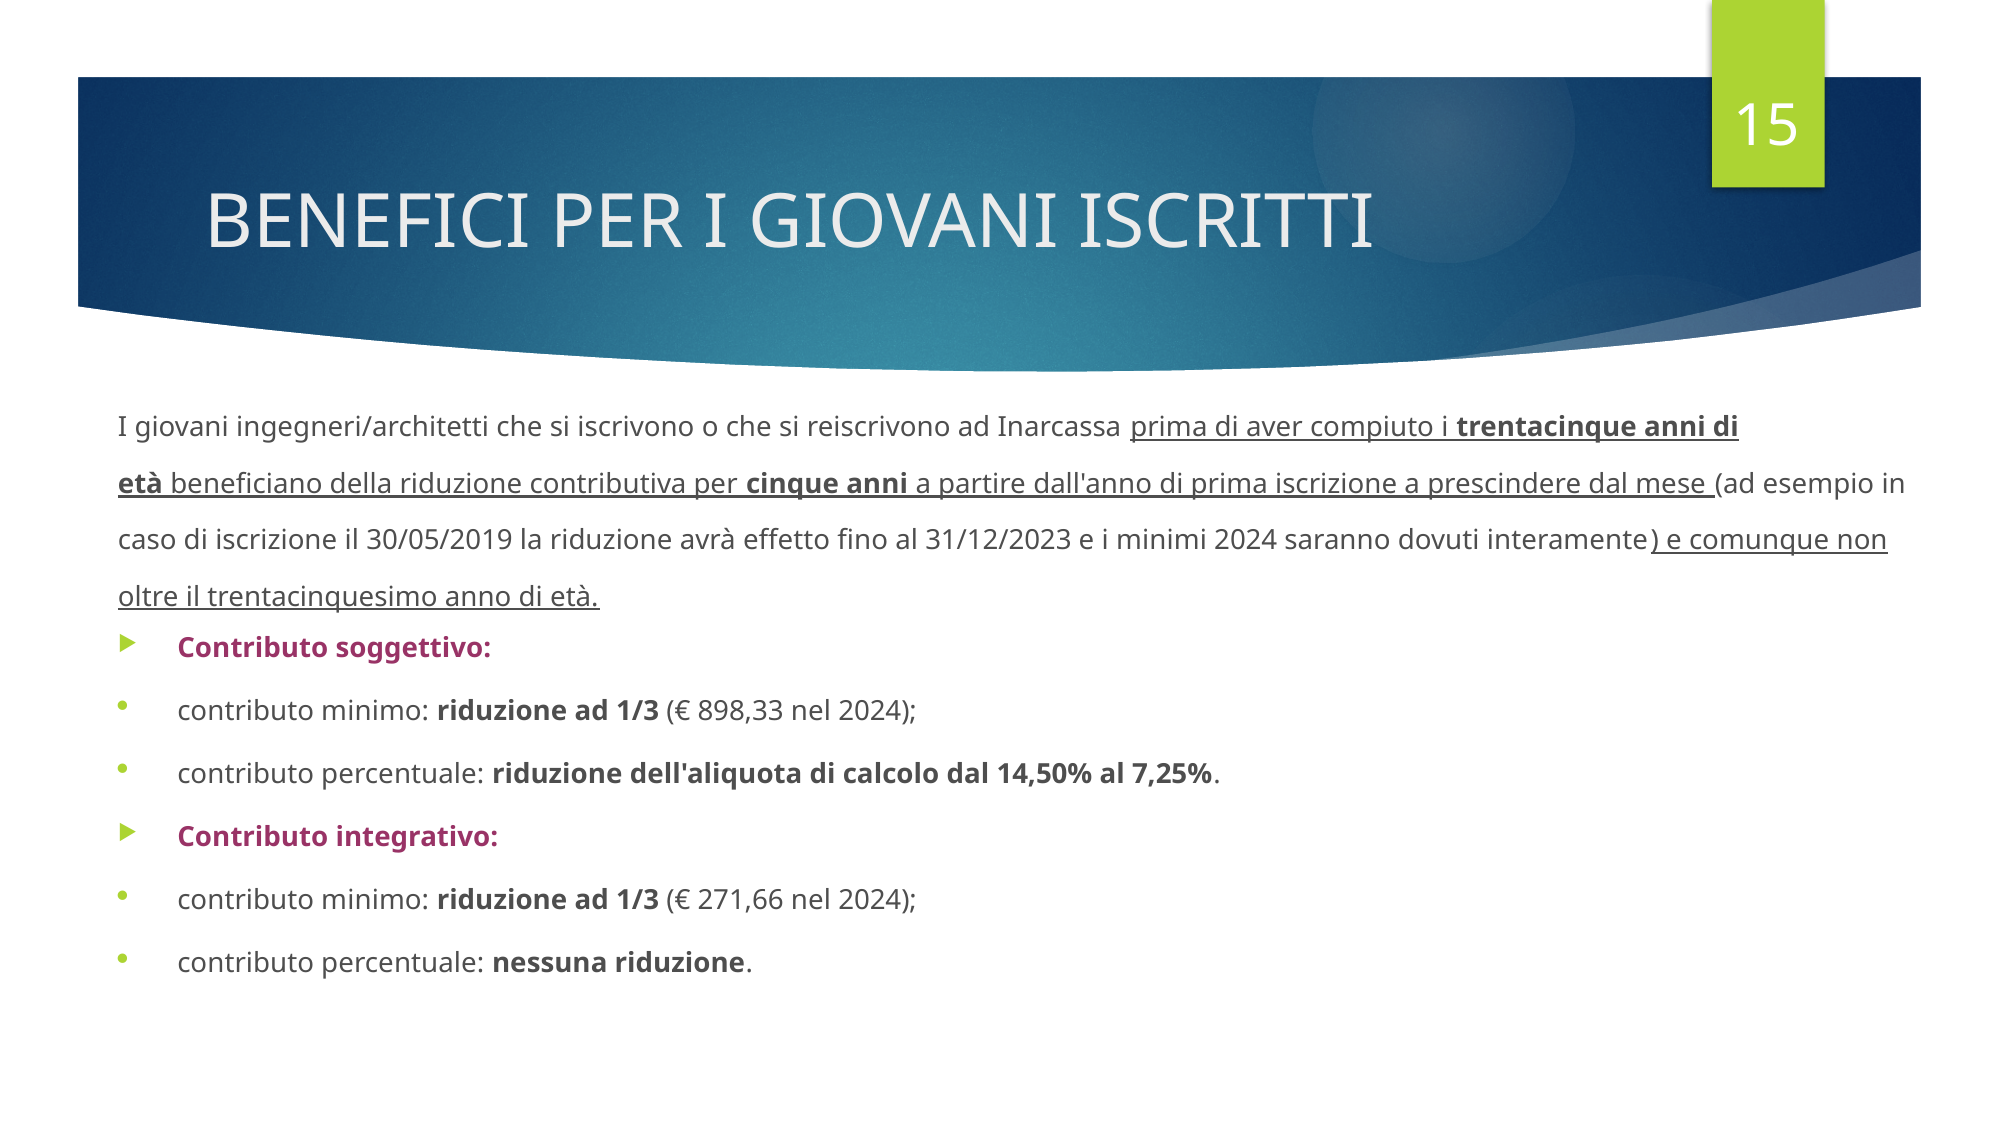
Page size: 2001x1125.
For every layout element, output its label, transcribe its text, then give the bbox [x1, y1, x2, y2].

slide_number 15 [1698, 48, 1836, 175]
title BENEFICI PER I GIOVANI ISCRITTI [189, 159, 1627, 276]
list I giovani ingegneri/architetti che si iscrivono o che si reiscrivono ad Inarcassa prima di aver compiuto i trentacinque anni di età beneficiano della riduzione contributiva per cinque anni a partire dall'anno di prima iscrizione a prescindere dal mese (ad esempio in caso di iscrizione il 30/05/2019 la riduzione avrà effetto fino al 31/12/2023 e i minimi 2024 saranno dovuti interamente) e comunque non oltre il trentacinquesimo anno di età. Contributo soggettivo: contributo minimo: riduzione ad 1/3 (€ 898,33 nel 2024); contributo percentuale: riduzione dell'aliquota di calcolo dal 14,50% al 7,25%. Contributo integrativo: contributo minimo: riduzione ad 1/3 (€ 271,66 nel 2024); contributo percentuale: nessuna riduzione. [102, 378, 1922, 988]
